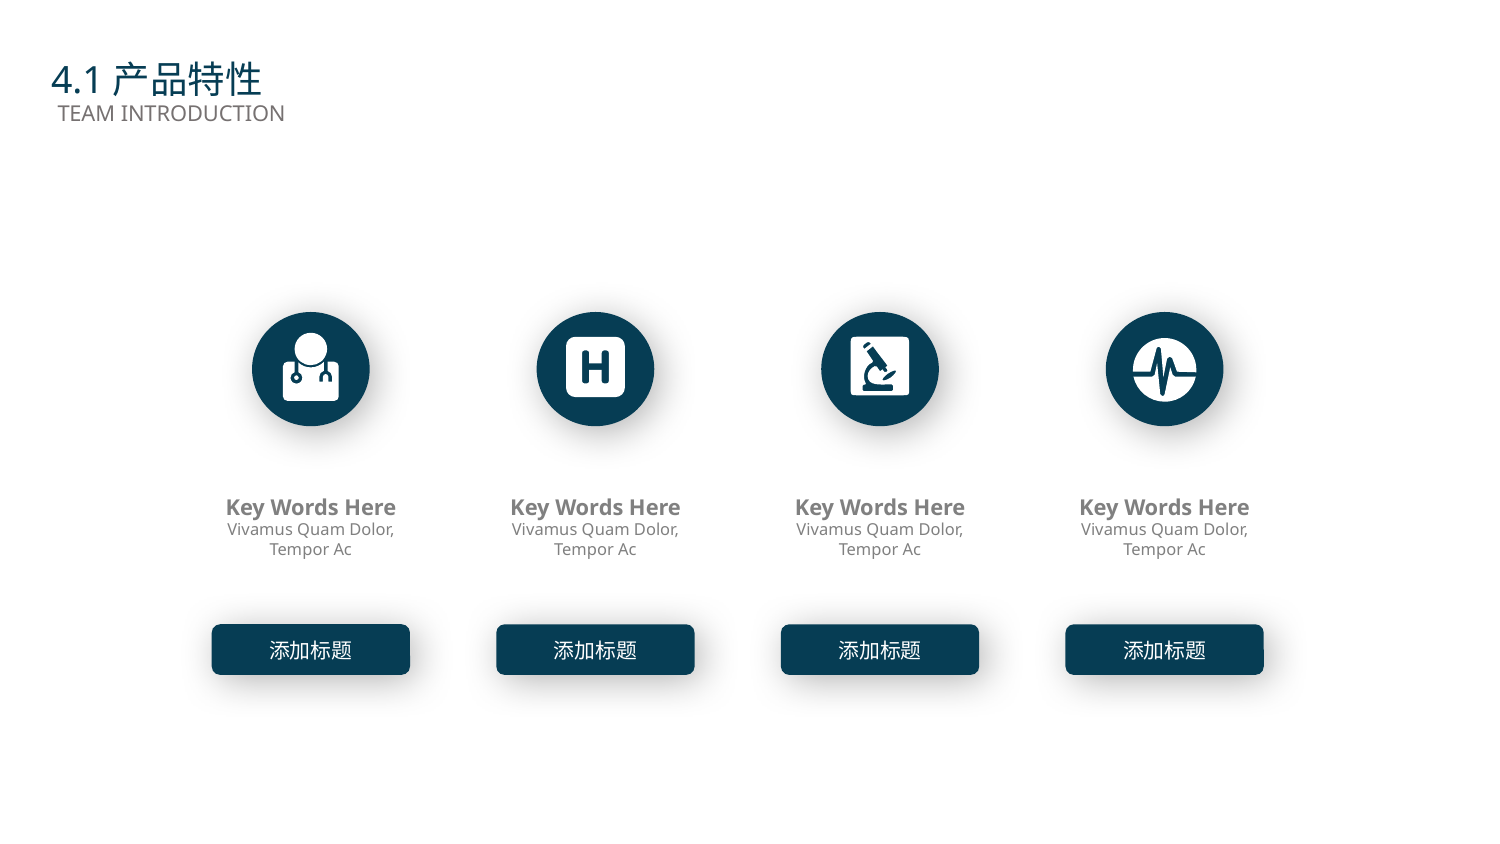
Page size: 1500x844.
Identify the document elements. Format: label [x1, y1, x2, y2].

text_box [478, 311, 713, 675]
text_box [57, 44, 302, 134]
text_box [194, 312, 428, 675]
text_box [763, 311, 997, 675]
text_box [1047, 311, 1282, 675]
